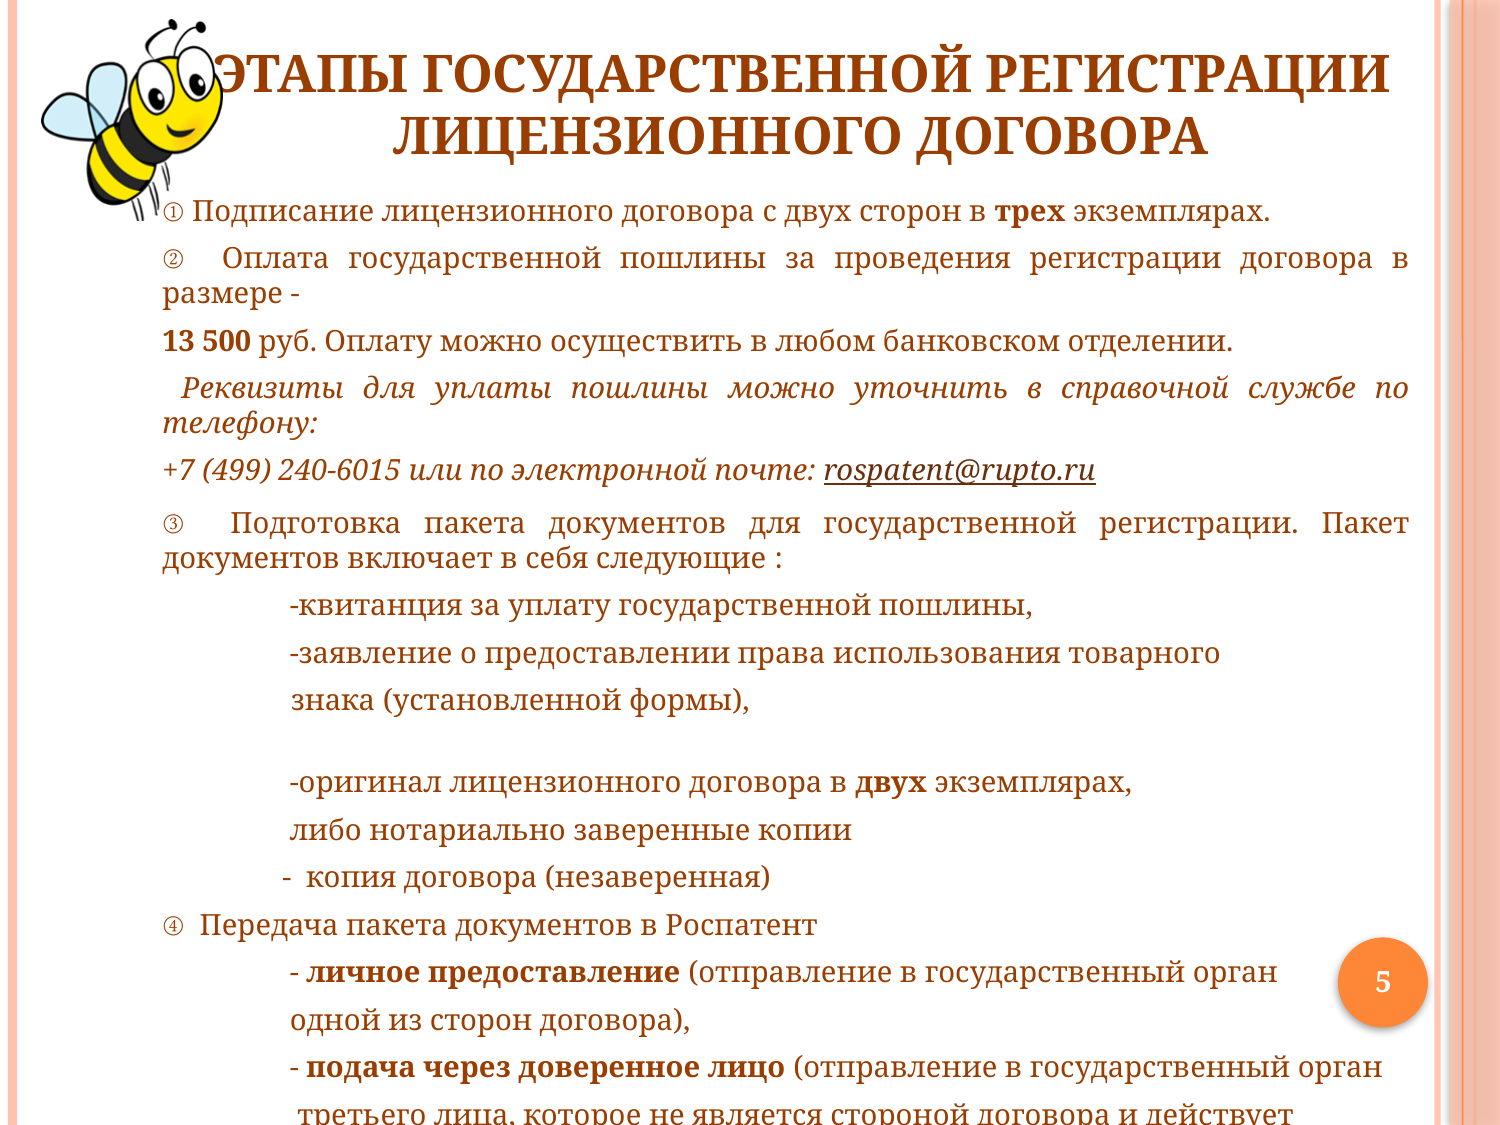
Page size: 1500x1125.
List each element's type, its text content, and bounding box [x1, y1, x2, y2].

slide_number 5 [1333, 940, 1434, 1027]
list ① Подписание лицензионного договора с двух сторон в трех экземплярах. ② Оплата государственной пошлины за проведения регистрации договора в размере - 13 500 руб. Оплату можно осуществить в любом банковском отделении. Реквизиты для уплаты пошлины можно уточнить в справочной службе по телефону: +7 (499) 240-6015 или по электронной почте: rospatent@rupto.ru ③ Подготовка пакета документов для государственной регистрации. Пакет документов включает в себя следующие : -квитанция за уплату государственной пошлины, -заявление о предоставлении права использования товарного знака (установленной формы), -оригинал лицензионного договора в двух экземплярах, либо нотариально заверенные копии - копия договора (незаверенная) ④ Передача пакета документов в Роспатент - личное предоставление (отправление в государственный орган одной из сторон договора), - подача через доверенное лицо (отправление в государственный орган третьего лица, которое не является стороной договора и действует на основании доверенности). [147, 184, 1425, 1000]
title Этапы государственной регистрации лицензионного договора [225, 18, 1421, 173]
picture [40, 18, 223, 221]
